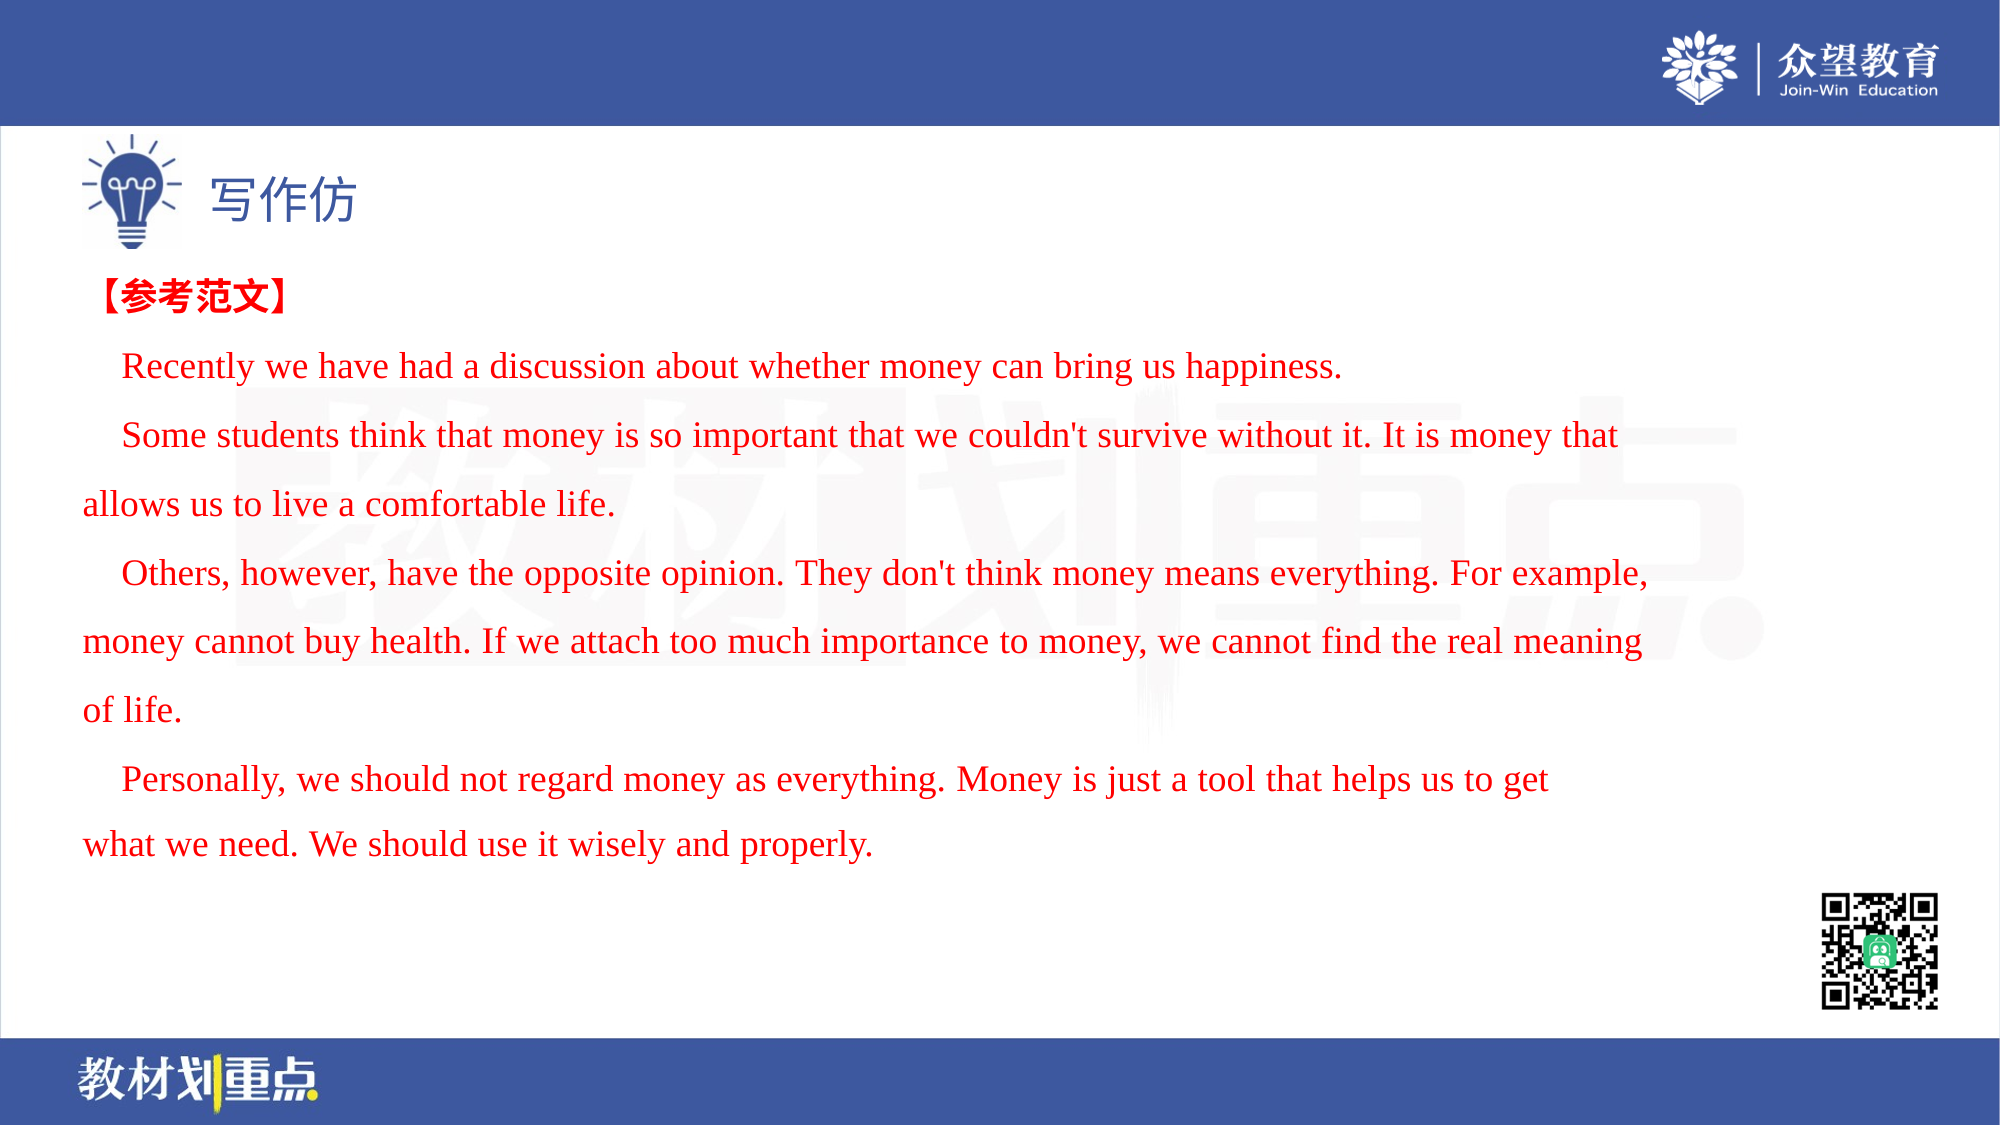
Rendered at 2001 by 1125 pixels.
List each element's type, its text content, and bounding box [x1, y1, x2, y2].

text_box 【参考范文】 Recently we have had a discussion about whether money can bring us happiness. Some students think that money is so important that we couldn't survive without it. It is money that allows us to live a comfortable life. Others, however, have the opposite opinion. They don't think money means everything. For example, money cannot buy health. If we attach too much importance to money, we cannot find the real meaning of life. Personally, we should not regard money as everything. Money is just a tool that helps us to get what we need. We should use it wisely and properly. [82, 248, 1817, 857]
picture [0, 0, 2000, 1125]
